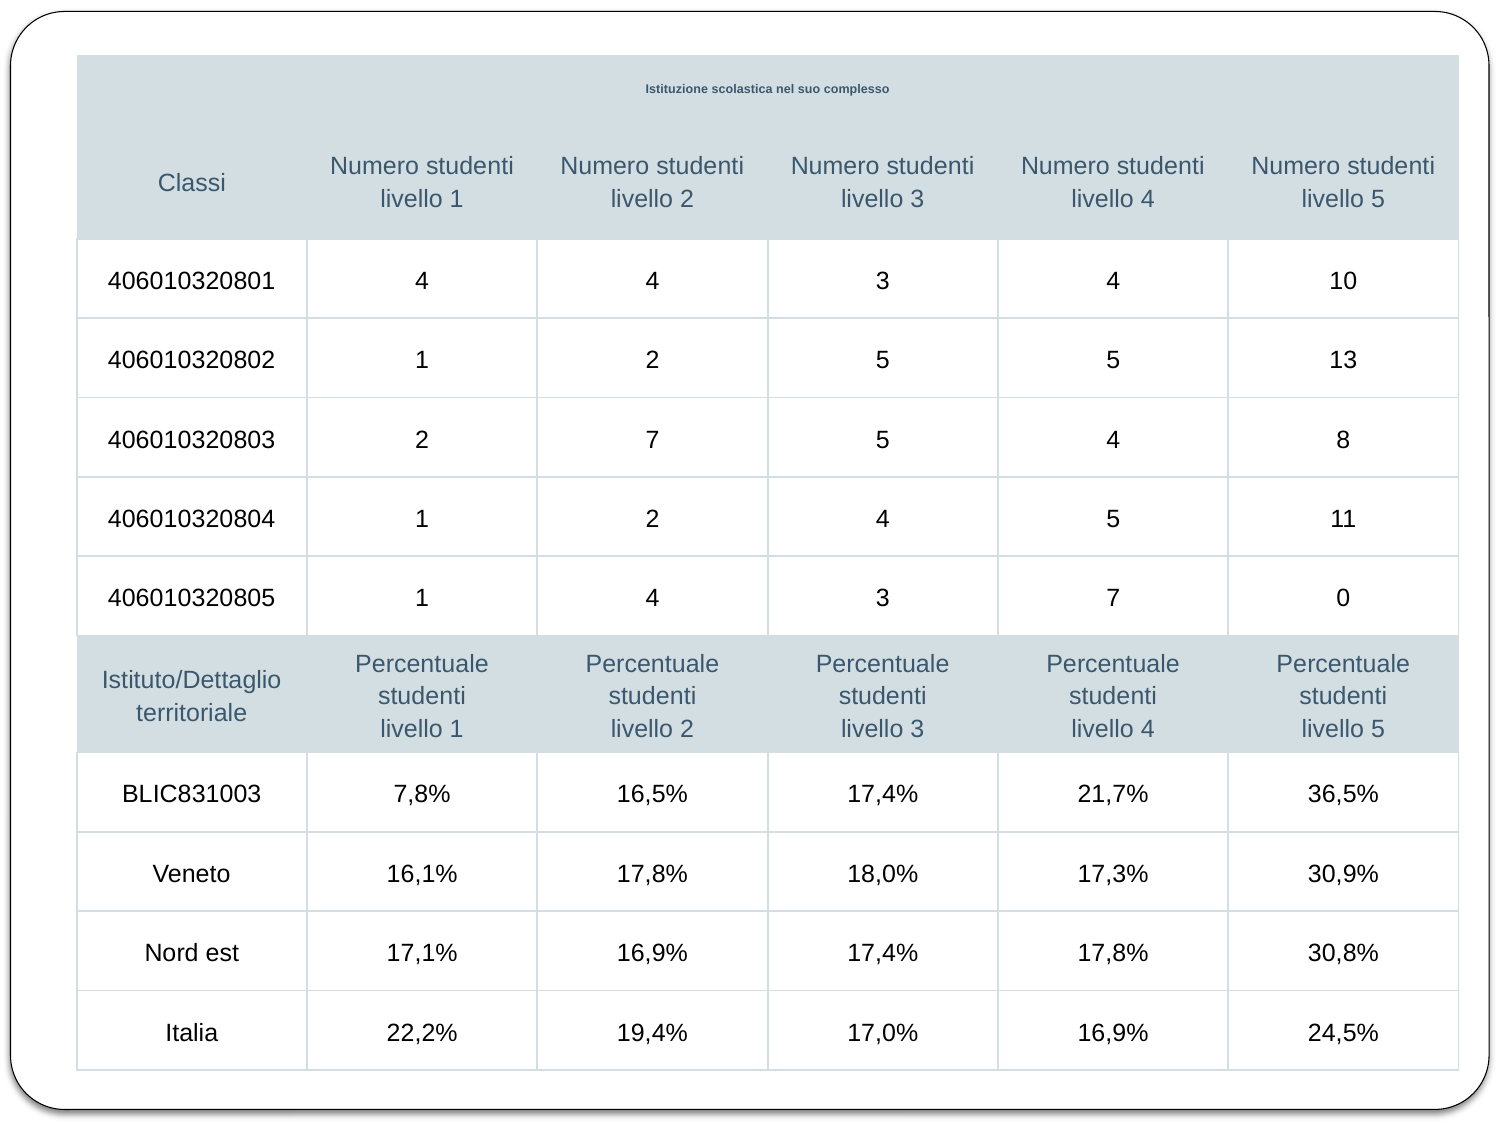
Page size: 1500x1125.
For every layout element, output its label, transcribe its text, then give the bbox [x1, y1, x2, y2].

table_cell 5 [769, 398, 997, 476]
table_cell 4 [538, 557, 767, 635]
table_cell 0 [1229, 557, 1458, 635]
table_cell 17,3% [999, 833, 1227, 910]
table_cell 1 [308, 319, 536, 397]
table_cell Numero studenti livello 5 [1228, 122, 1459, 238]
table_cell 406010320805 [78, 557, 306, 635]
table_cell 7 [538, 398, 767, 476]
table_cell 7 [999, 557, 1227, 635]
table_cell Numero studenti livello 3 [768, 122, 998, 238]
table_cell 17,8% [538, 833, 767, 910]
table_cell 30,8% [1229, 912, 1458, 990]
table_cell Istituto/Dettaglio territoriale [77, 636, 307, 752]
table_cell 1 [308, 557, 536, 635]
table_cell 7,8% [308, 753, 536, 831]
table_cell 406010320802 [78, 319, 306, 397]
table_cell 17,8% [999, 912, 1227, 990]
table_cell Numero studenti livello 2 [537, 122, 768, 238]
table_cell 24,5% [1229, 991, 1458, 1069]
table_cell 13 [1229, 319, 1458, 397]
table_cell 22,2% [308, 991, 536, 1069]
table_cell 19,4% [538, 991, 767, 1069]
table_cell 406010320803 [78, 398, 306, 476]
table_cell Classi [77, 122, 307, 238]
table_cell Veneto [78, 833, 306, 910]
table_cell 17,1% [308, 912, 536, 990]
table_cell 11 [1229, 478, 1458, 555]
table_cell 1 [308, 478, 536, 555]
table_cell BLIC831003 [78, 753, 306, 831]
table_cell 8 [1229, 398, 1458, 476]
table_cell 3 [769, 557, 997, 635]
table_cell 4 [999, 240, 1227, 317]
table_cell 4 [538, 240, 767, 317]
table_cell 2 [538, 319, 767, 397]
table_cell 16,9% [538, 912, 767, 990]
table_cell 2 [308, 398, 536, 476]
table_cell 17,4% [769, 753, 997, 831]
table_cell 16,5% [538, 753, 767, 831]
table_cell 17,0% [769, 991, 997, 1069]
table_cell 406010320801 [78, 240, 306, 317]
table_cell Percentuale studenti livello 5 [1228, 636, 1459, 752]
table_cell 18,0% [769, 833, 997, 910]
table_cell 16,9% [999, 991, 1227, 1069]
table_cell 3 [769, 240, 997, 317]
table_cell 21,7% [999, 753, 1227, 831]
table_cell 10 [1229, 240, 1458, 317]
table_cell 30,9% [1229, 833, 1458, 910]
table_cell 5 [999, 319, 1227, 397]
table_cell Numero studenti livello 4 [998, 122, 1228, 238]
table_cell 4 [769, 478, 997, 555]
table_cell 36,5% [1229, 753, 1458, 831]
table_cell Percentuale studenti livello 3 [768, 636, 998, 752]
table_cell Numero studenti livello 1 [307, 122, 537, 238]
table_cell Nord est [78, 912, 306, 990]
table_cell Percentuale studenti livello 1 [307, 636, 537, 752]
table_cell Percentuale studenti livello 2 [537, 636, 768, 752]
table_cell Percentuale studenti livello 4 [998, 636, 1228, 752]
table_cell Italia [78, 991, 306, 1069]
table_cell 5 [999, 478, 1227, 555]
table_cell 17,4% [769, 912, 997, 990]
table_cell 406010320804 [78, 478, 306, 555]
table_cell 16,1% [308, 833, 536, 910]
table_cell 2 [538, 478, 767, 555]
table_cell 4 [308, 240, 536, 317]
table_cell 4 [999, 398, 1227, 476]
table_header Istituzione scolastica nel suo complesso [77, 55, 1459, 122]
table_cell 5 [769, 319, 997, 397]
